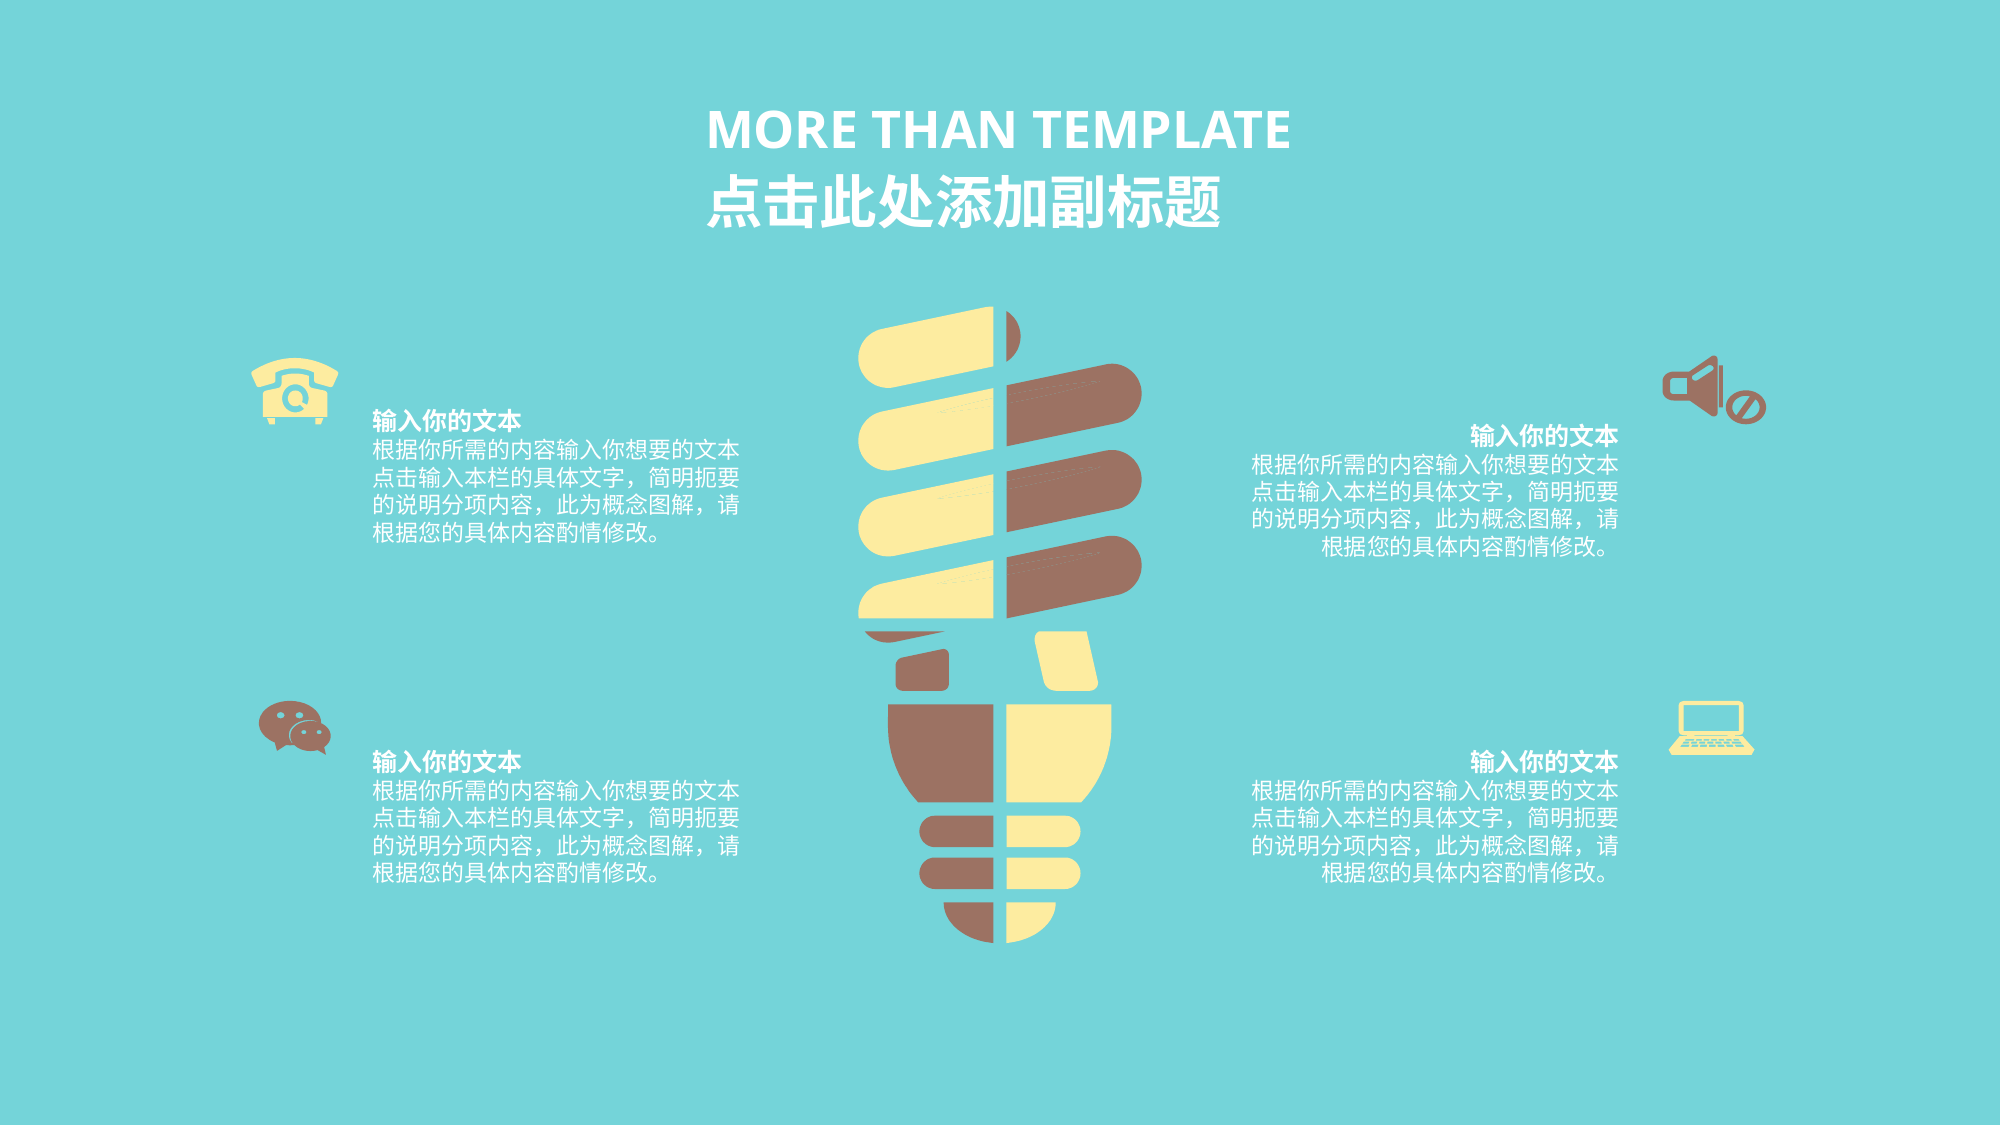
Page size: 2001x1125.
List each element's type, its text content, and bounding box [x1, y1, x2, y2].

text_box [251, 357, 339, 388]
text_box [1662, 355, 1723, 417]
text_box [1725, 390, 1767, 425]
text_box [1006, 631, 1112, 944]
text_box 输入你的文本 根据你所需的内容输入你想要的文本 点击输入本栏的具体文字，简明扼要的说明分项内容，此为概念图解，请根据您的具体内容酌情修改。 [1228, 739, 1635, 922]
text_box 输入你的文本 根据你所需的内容输入你想要的文本 点击输入本栏的具体文字，简明扼要的说明分项内容，此为概念图解，请根据您的具体内容酌情修改。 [357, 739, 764, 922]
text_box 输入你的文本 根据你所需的内容输入你想要的文本 点击输入本栏的具体文字，简明扼要的说明分项内容，此为概念图解，请根据您的具体内容酌情修改。 [357, 398, 764, 581]
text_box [1006, 311, 1142, 619]
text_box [858, 306, 994, 619]
text_box [257, 699, 332, 757]
text_box MORE THAN TEMPLATE 点击此处添加副标题 [690, 83, 1352, 243]
text_box [267, 418, 275, 425]
text_box [315, 418, 324, 425]
text_box [262, 373, 328, 417]
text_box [864, 631, 994, 944]
text_box [1668, 700, 1755, 755]
text_box 输入你的文本 根据你所需的内容输入你想要的文本 点击输入本栏的具体文字，简明扼要的说明分项内容，此为概念图解，请根据您的具体内容酌情修改。 [1228, 412, 1635, 595]
